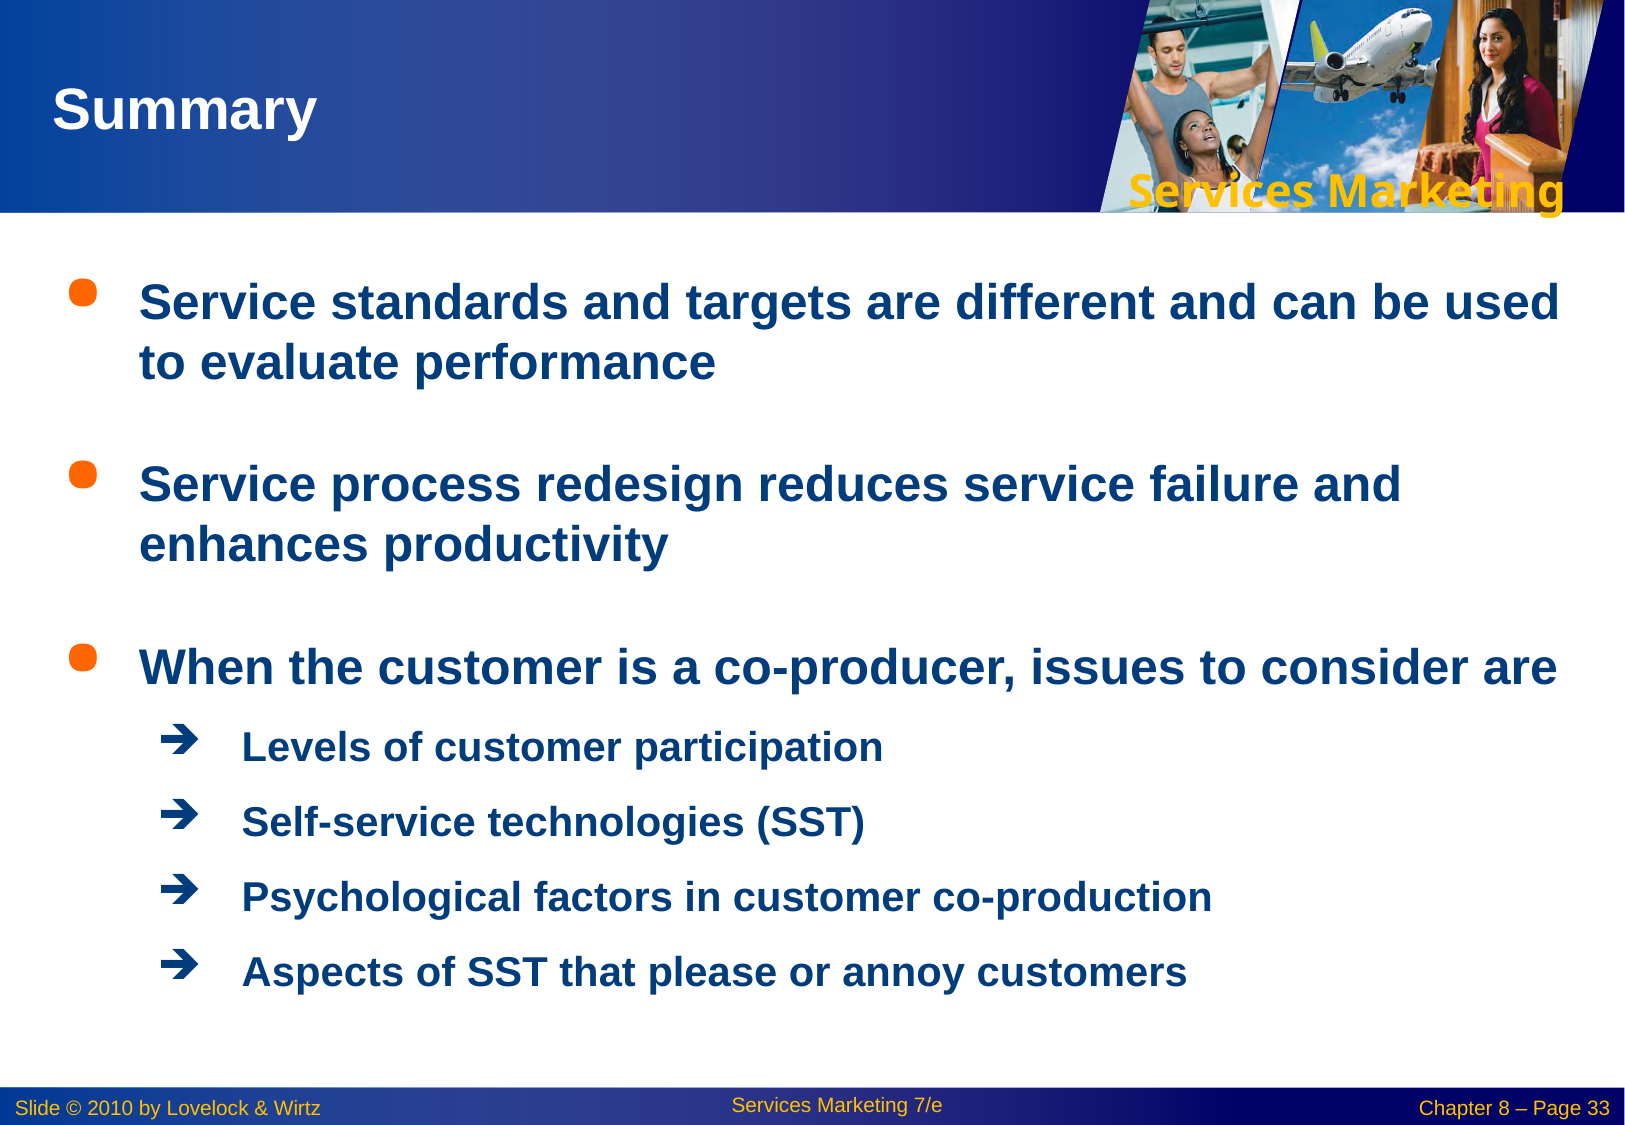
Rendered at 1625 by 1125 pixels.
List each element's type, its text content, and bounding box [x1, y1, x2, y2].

picture [1100, 0, 1604, 213]
list Service standards and targets are different and can be used to evaluate performance Service process redesign reduces service failure and enhances productivity When the customer is a co-producer, issues to consider are Levels of customer participation Self-service technologies (SST) Psychological factors in customer co-production Aspects of SST that please or annoy customers [49, 261, 1588, 1051]
picture [1162, 186, 1172, 192]
picture [1546, 187, 1556, 202]
title Summary [36, 37, 1088, 176]
